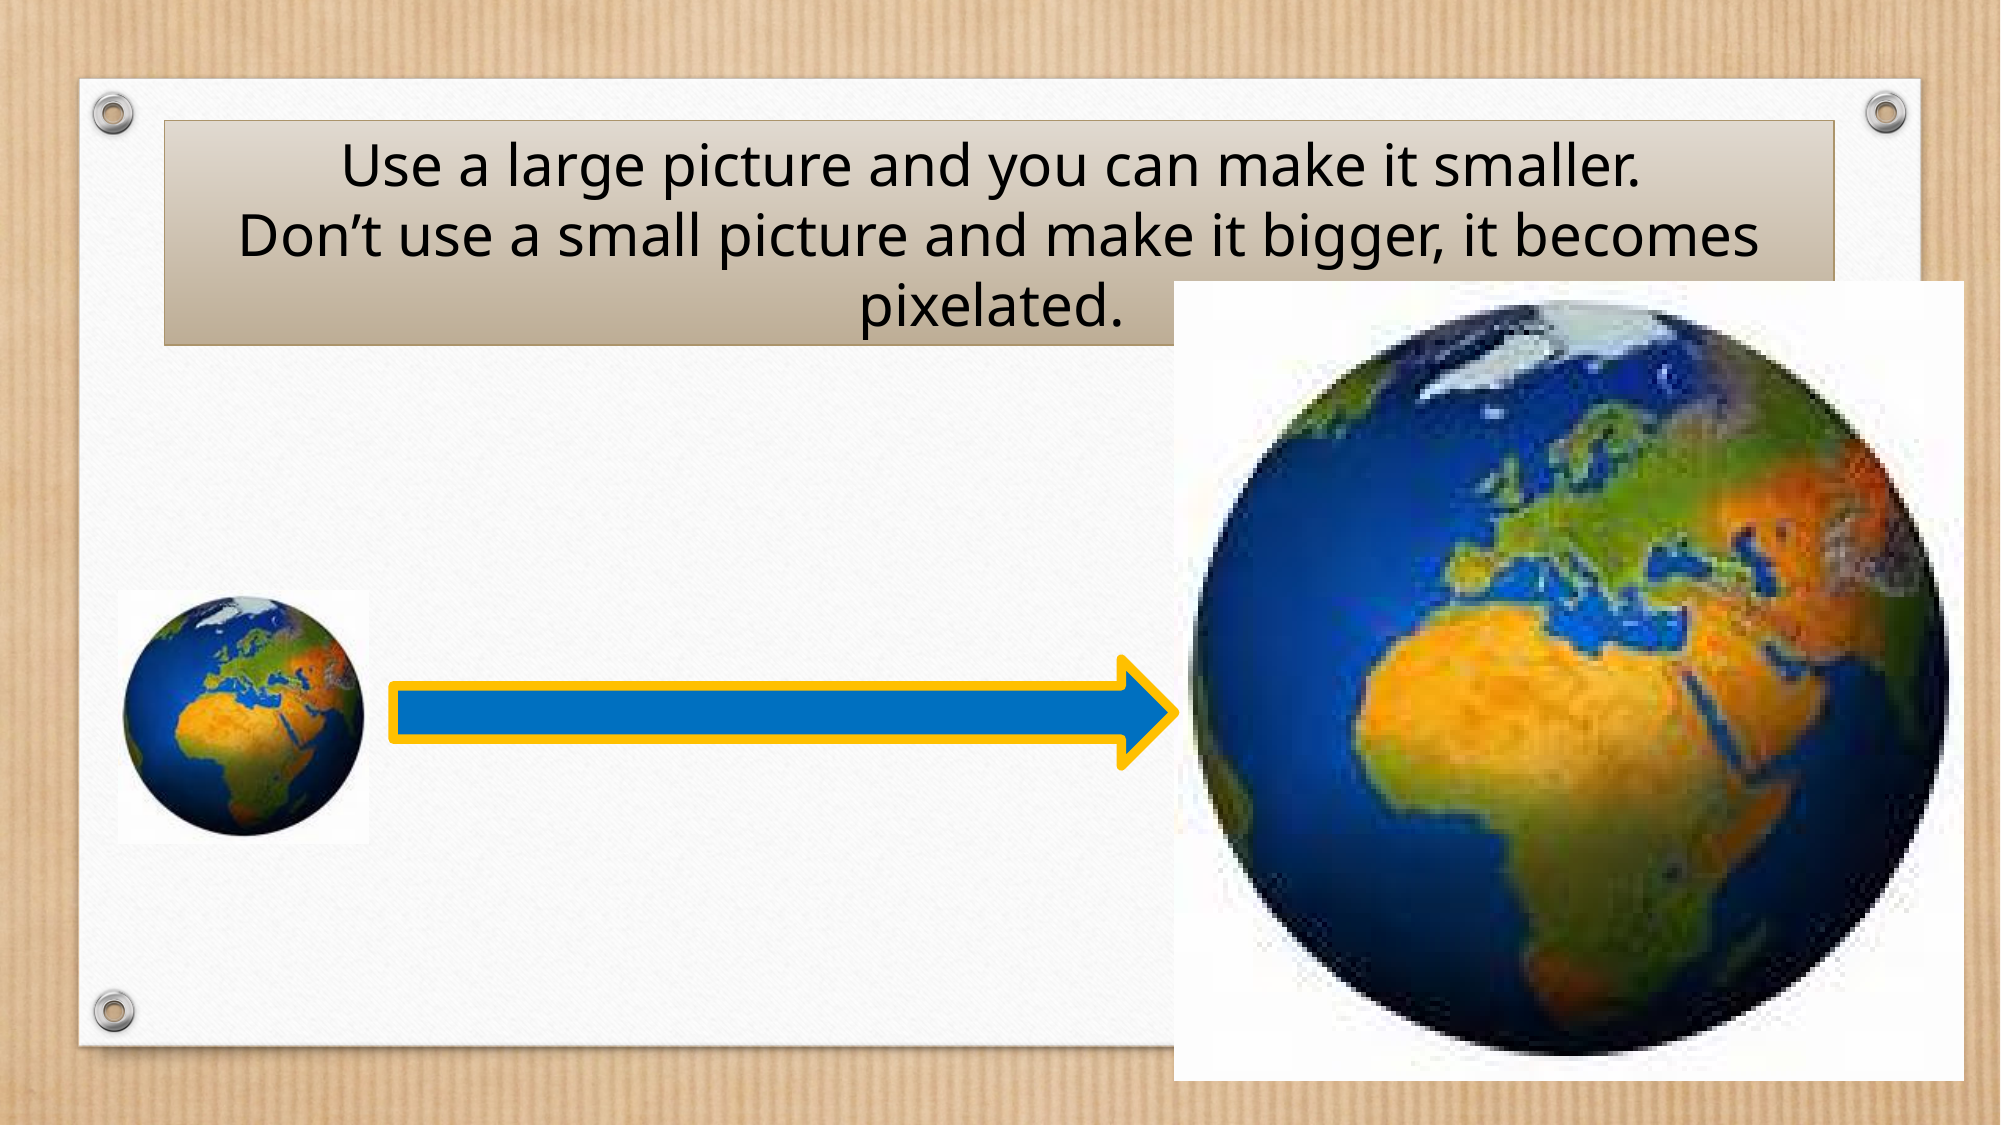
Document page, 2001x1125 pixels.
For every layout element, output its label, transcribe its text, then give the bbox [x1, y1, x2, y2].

picture [0, 0, 2001, 1125]
text_box Use a large picture and you can make it smaller. Don’t use a small picture and make it bigger, it becomes pixelated. [164, 120, 1835, 346]
text_box [391, 657, 1174, 768]
